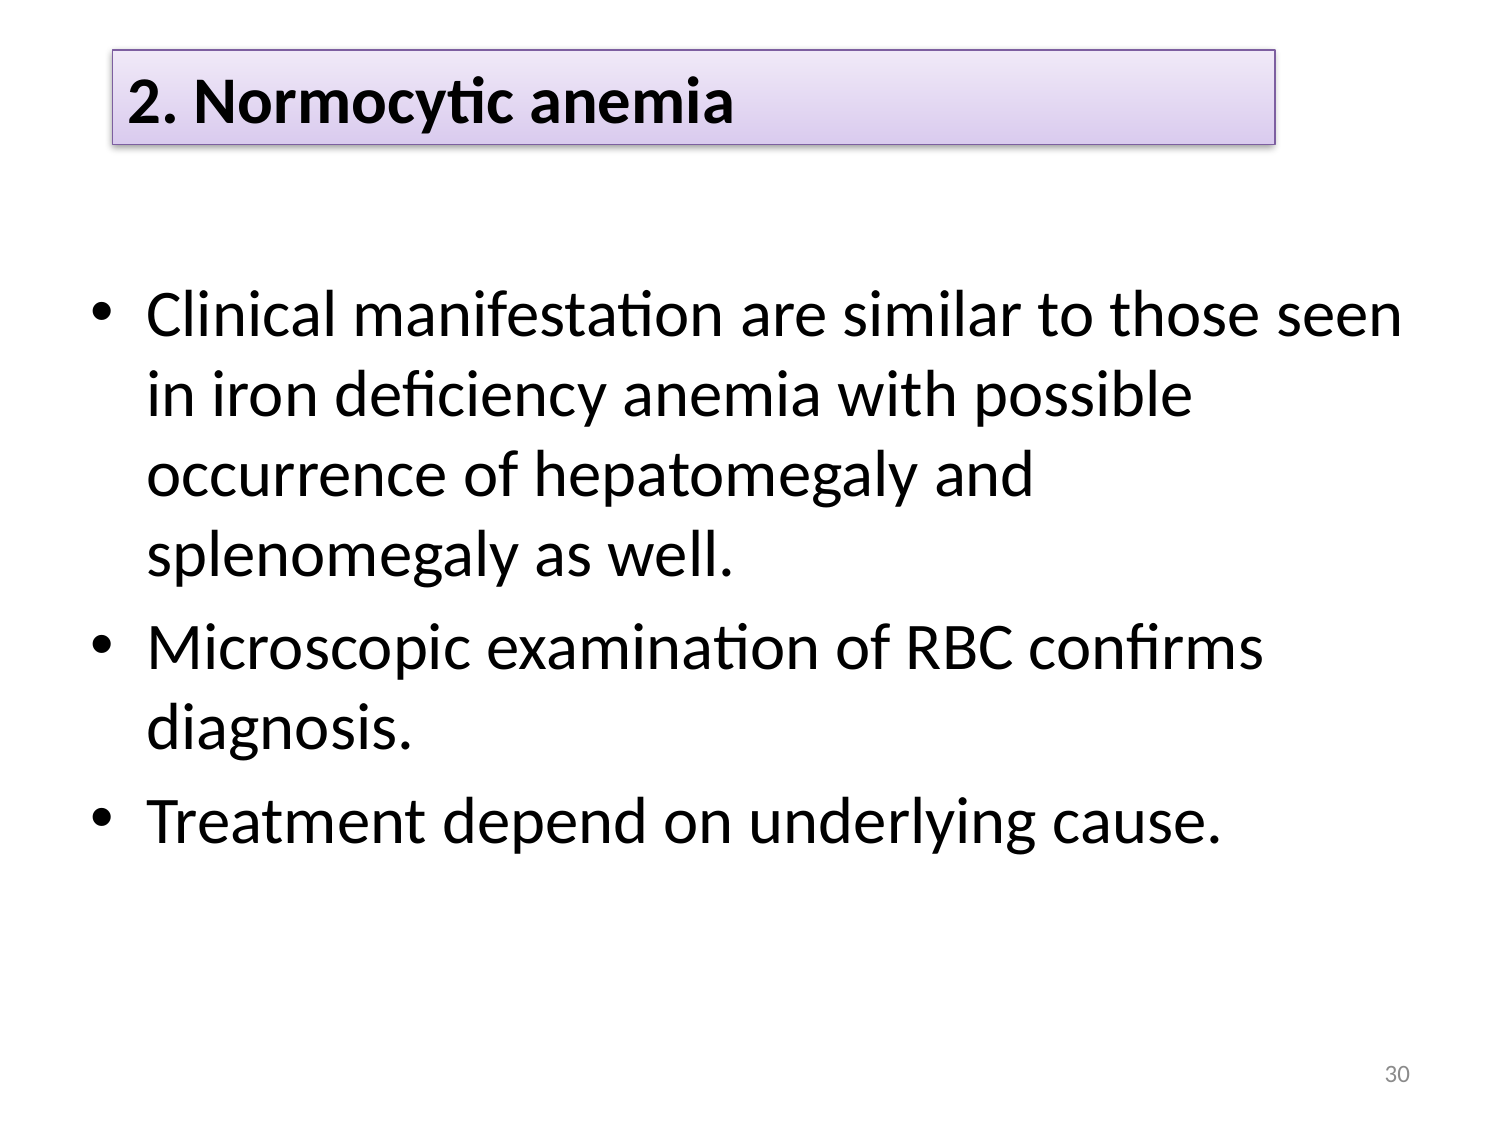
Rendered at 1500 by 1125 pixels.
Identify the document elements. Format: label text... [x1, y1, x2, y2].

text_box 2. Normocytic anemia [112, 49, 1276, 145]
slide_number 30 [1074, 1042, 1425, 1103]
list Clinical manifestation are similar to those seen in iron deficiency anemia with possible occurrence of hepatomegaly and splenomegaly as well. Microscopic examination of RBC confirms diagnosis. Treatment depend on underlying cause. [75, 262, 1425, 1005]
